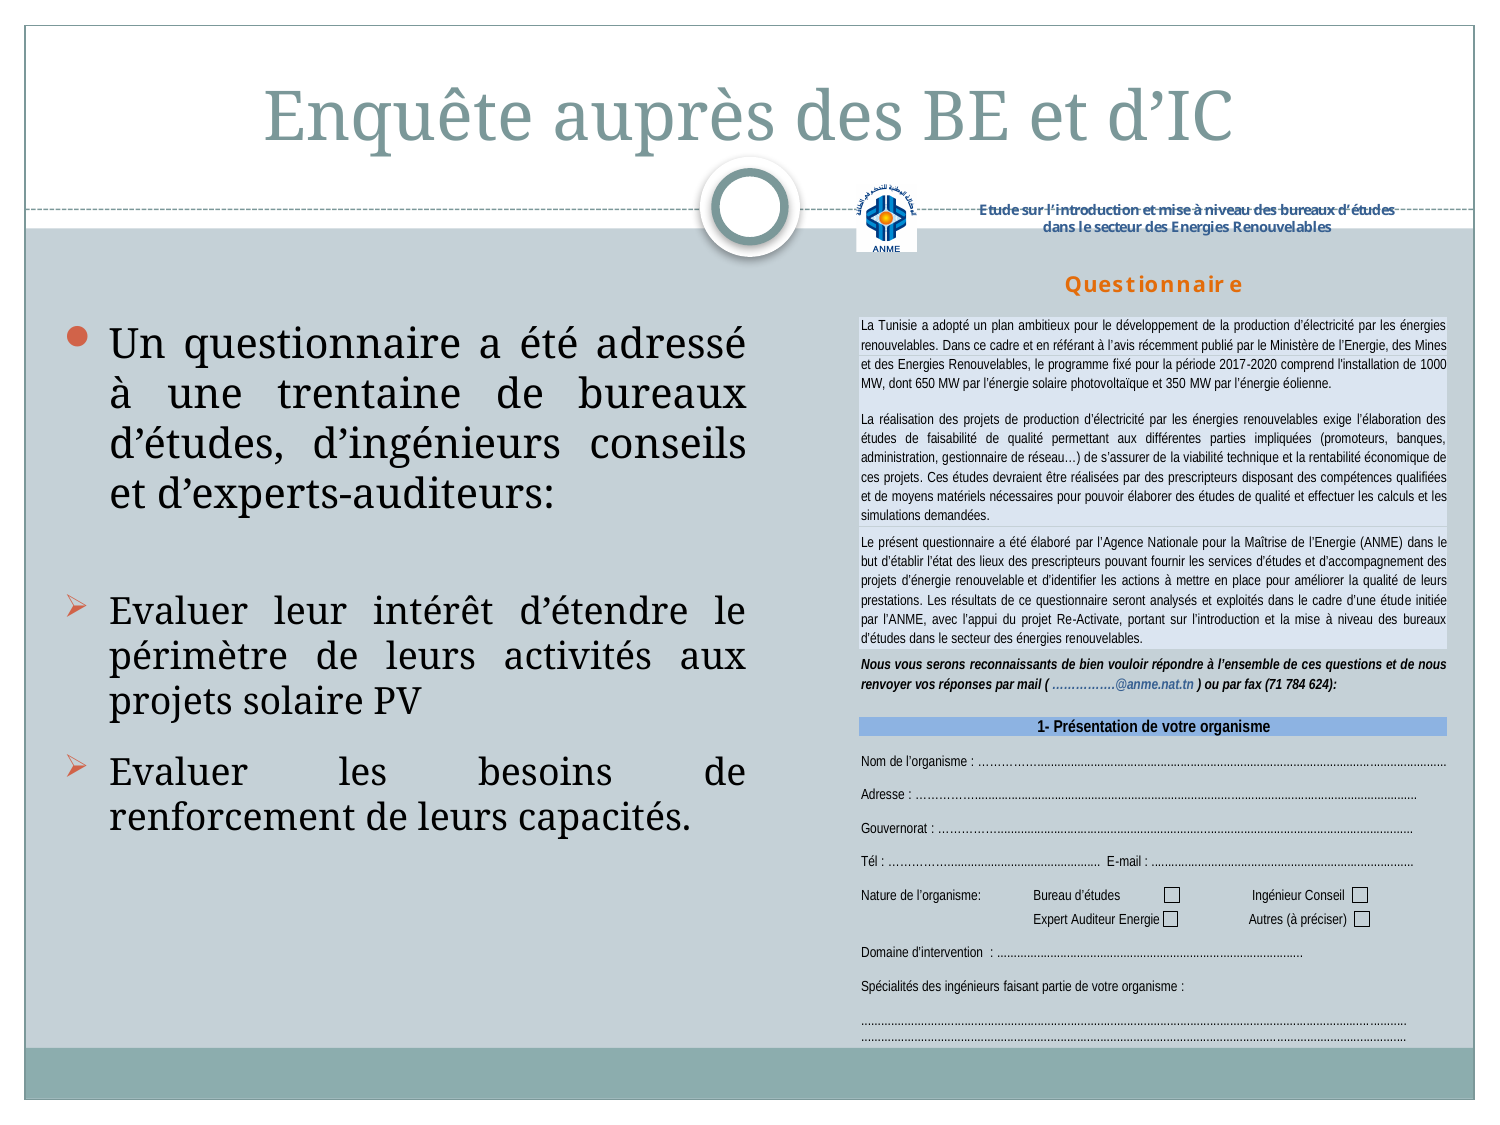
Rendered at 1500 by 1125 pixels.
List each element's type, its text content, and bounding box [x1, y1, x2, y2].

picture [856, 184, 1448, 1096]
list Un questionnaire a été adressé à une trentaine de bureaux d’études, d’ingénieurs conseils et d’experts-auditeurs: Evaluer leur intérêt d’étendre le périmètre de leurs activités aux projets solaire PV Evaluer les besoins de renforcement de leurs capacités. [49, 250, 762, 929]
title Enquête auprès des BE et d’IC [49, 37, 1450, 162]
